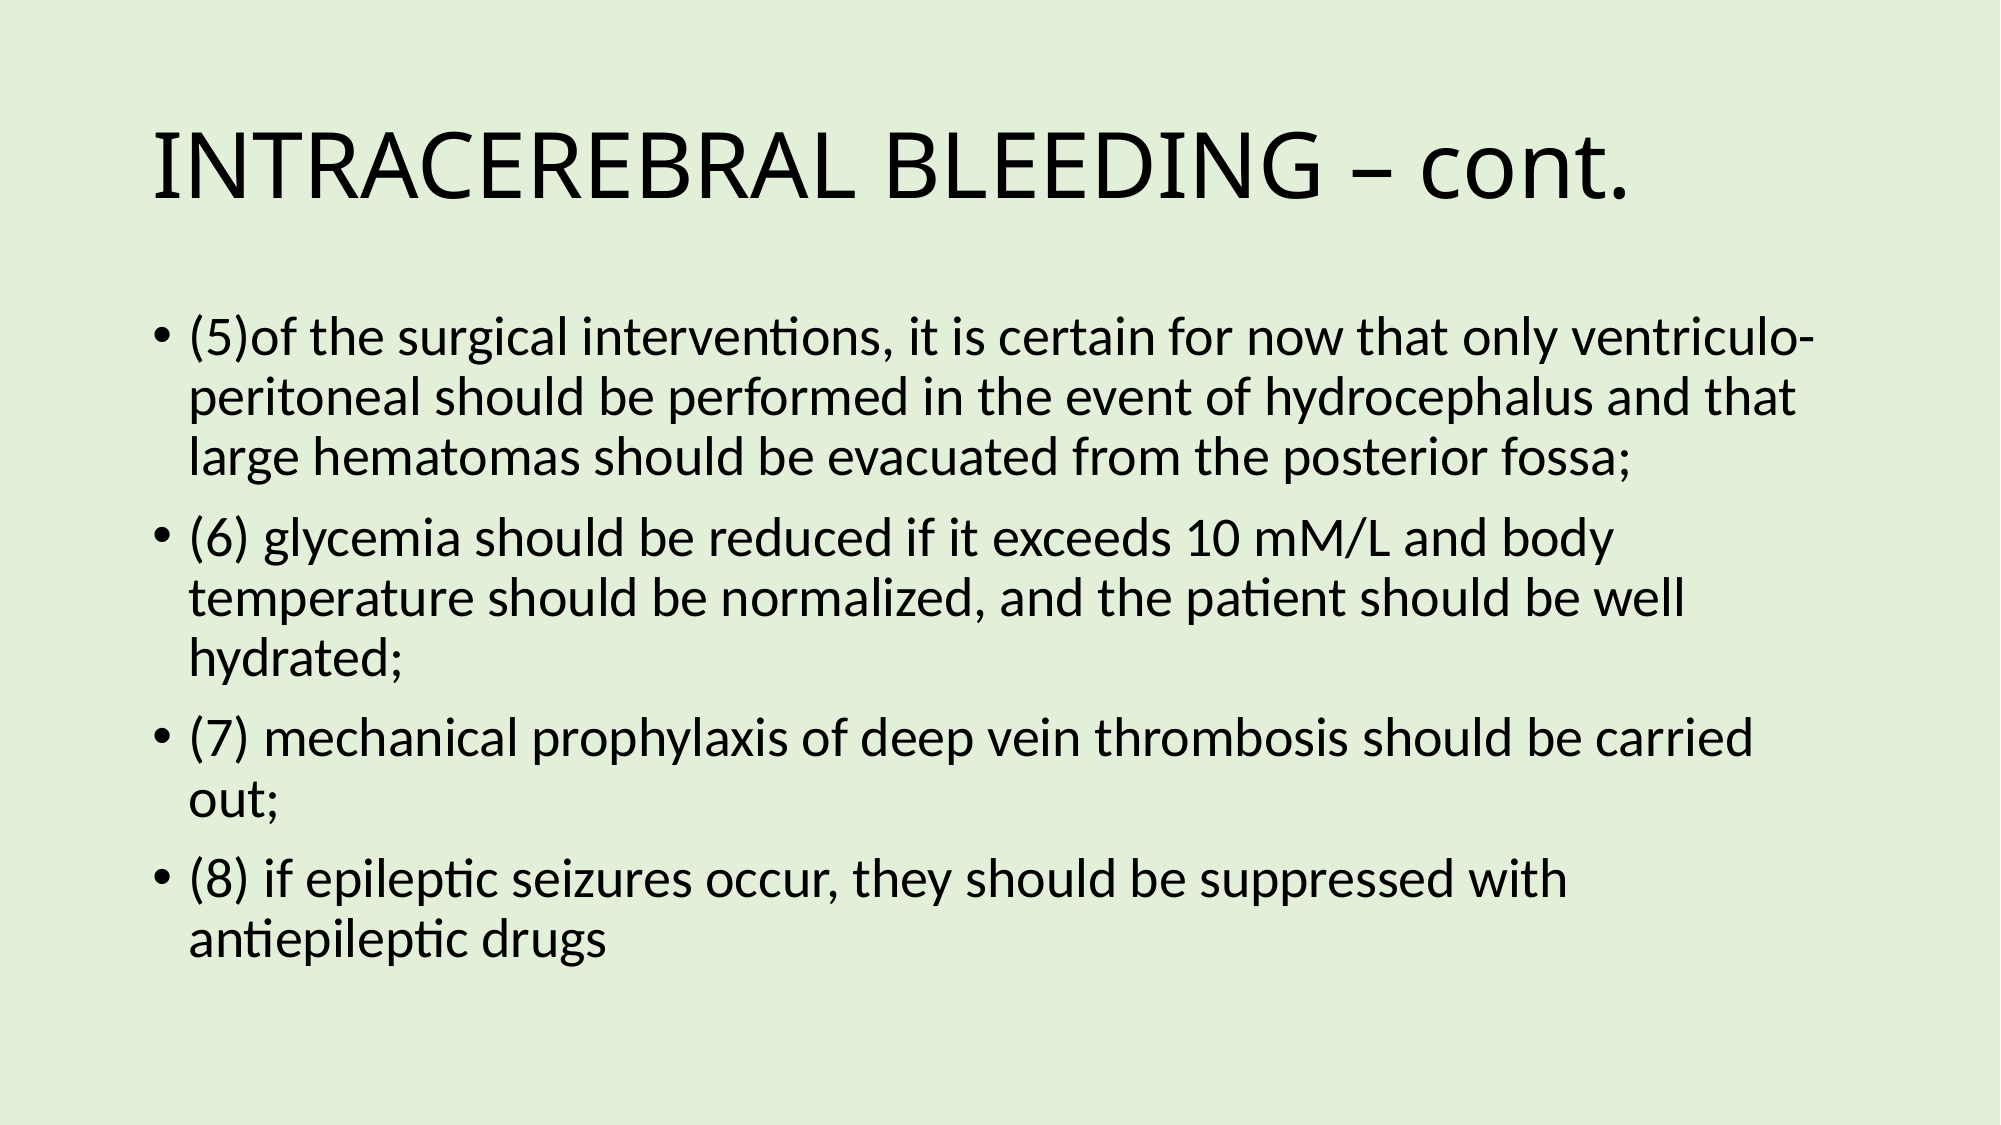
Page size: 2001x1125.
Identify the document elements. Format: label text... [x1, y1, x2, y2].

list (5)of the surgical interventions, it is certain for now that only ventriculo-peritoneal should be performed in the event of hydrocephalus and that large hematomas should be evacuated from the posterior fossa; (6) glycemia should be reduced if it exceeds 10 mM/L and body temperature should be normalized, and the patient should be well hydrated; (7) mechanical prophylaxis of deep vein thrombosis should be carried out; (8) if epileptic seizures occur, they should be suppressed with antiepileptic drugs [137, 299, 1863, 1014]
title INTRACEREBRAL BLEEDING – cont. [137, 59, 1863, 278]
